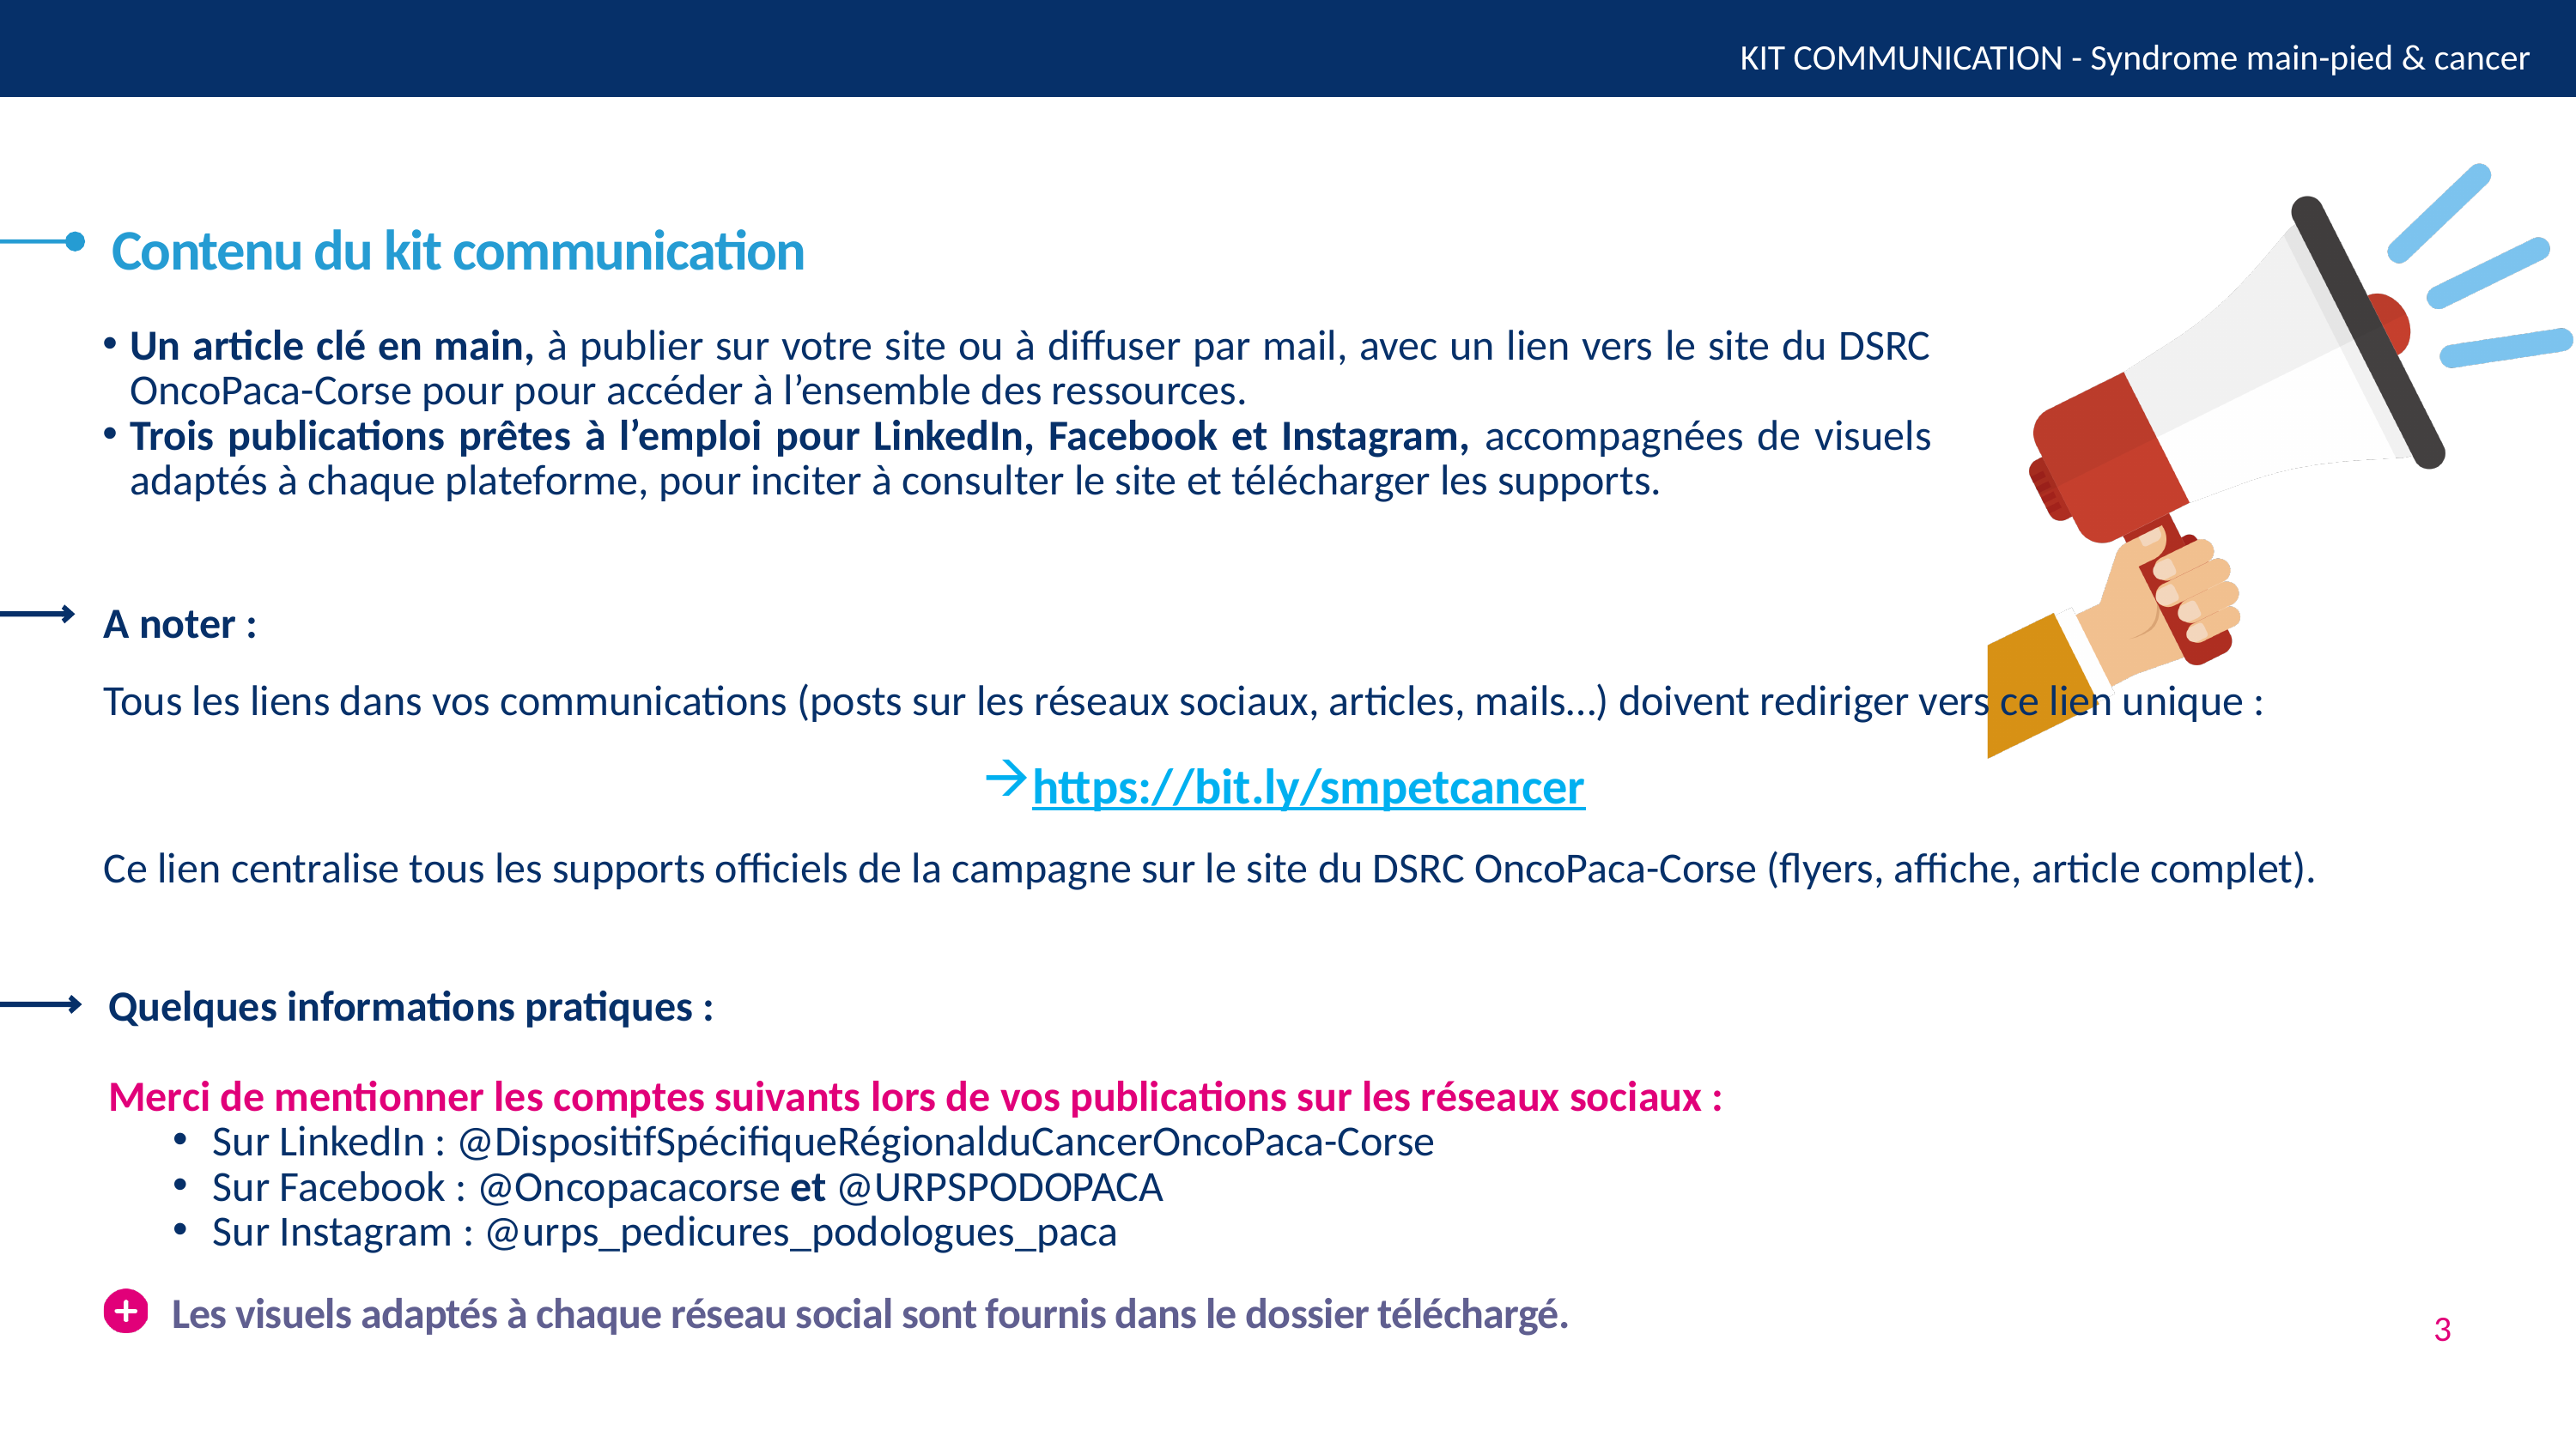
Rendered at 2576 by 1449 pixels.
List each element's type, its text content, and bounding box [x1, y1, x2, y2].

text_box Un article clé en main, à publier sur votre site ou à diffuser par mail, avec un lien vers le site du DSRC OncoPaca-Corse pour pour accéder à l’ensemble des ressources. Trois publications prêtes à l’emploi pour LinkedIn, Facebook et Instagram, accompagnées de visuels adaptés à chaque plateforme, pour inciter à consulter le site et télécharger les supports. [75, 323, 1932, 504]
text_box Les visuels adaptés à chaque réseau social sont fournis dans le dossier téléchargé. [171, 1289, 2372, 1338]
text_box [1987, 162, 2574, 759]
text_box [0, 0, 2576, 97]
text_box [0, 232, 84, 251]
text_box [0, 997, 82, 1011]
text_box A noter : Tous les liens dans vos communications (posts sur les réseaux sociaux, articles, mails…) doivent rediriger vers ce lien unique : https://bit.ly/smpetcancer Ce lien centralise tous les supports officiels de la campagne sur le site du DSRC OncoPaca-Corse (flyers, affiche, article complet). [103, 569, 2464, 892]
text_box Quelques informations pratiques : Merci de mentionner les comptes suivants lors de vos publications sur les réseaux sociaux : Sur LinkedIn : @DispositifSpécifiqueRégionalduCancerOncoPaca-Corse Sur Facebook : @Oncopacacorse et @URPSPODOPACA Sur Instagram : @urps_pedicures_podologues_paca [108, 984, 2190, 1255]
text_box Contenu du kit communication [112, 201, 1441, 282]
text_box [103, 1288, 149, 1333]
text_box 3 [2433, 1311, 2452, 1349]
